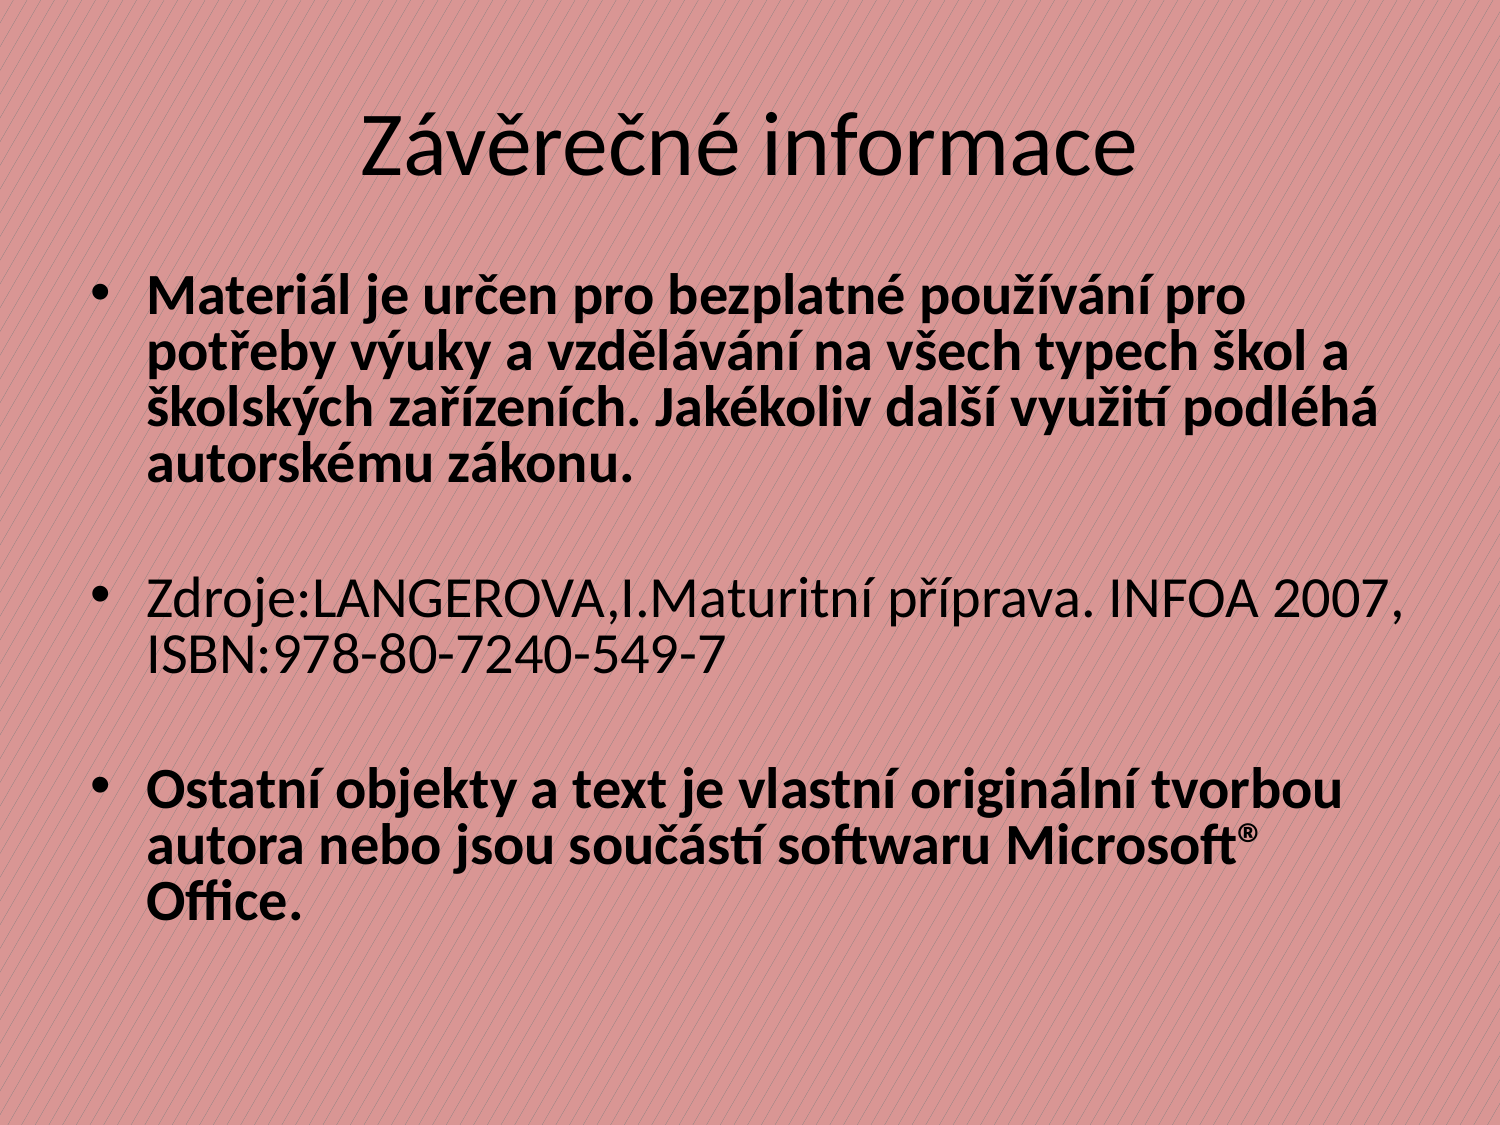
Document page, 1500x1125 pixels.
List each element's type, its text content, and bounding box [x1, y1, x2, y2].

title Závěrečné informace [75, 45, 1425, 233]
list Materiál je určen pro bezplatné používání pro potřeby výuky a vzdělávání na všech typech škol a školských zařízeních. Jakékoliv další využití podléhá autorskému zákonu. Zdroje:LANGEROVA,I.Maturitní příprava. INFOA 2007, ISBN:978-80-7240-549-7 Ostatní objekty a text je vlastní originální tvorbou autora nebo jsou součástí softwaru Microsoft® Office. [75, 262, 1447, 1005]
